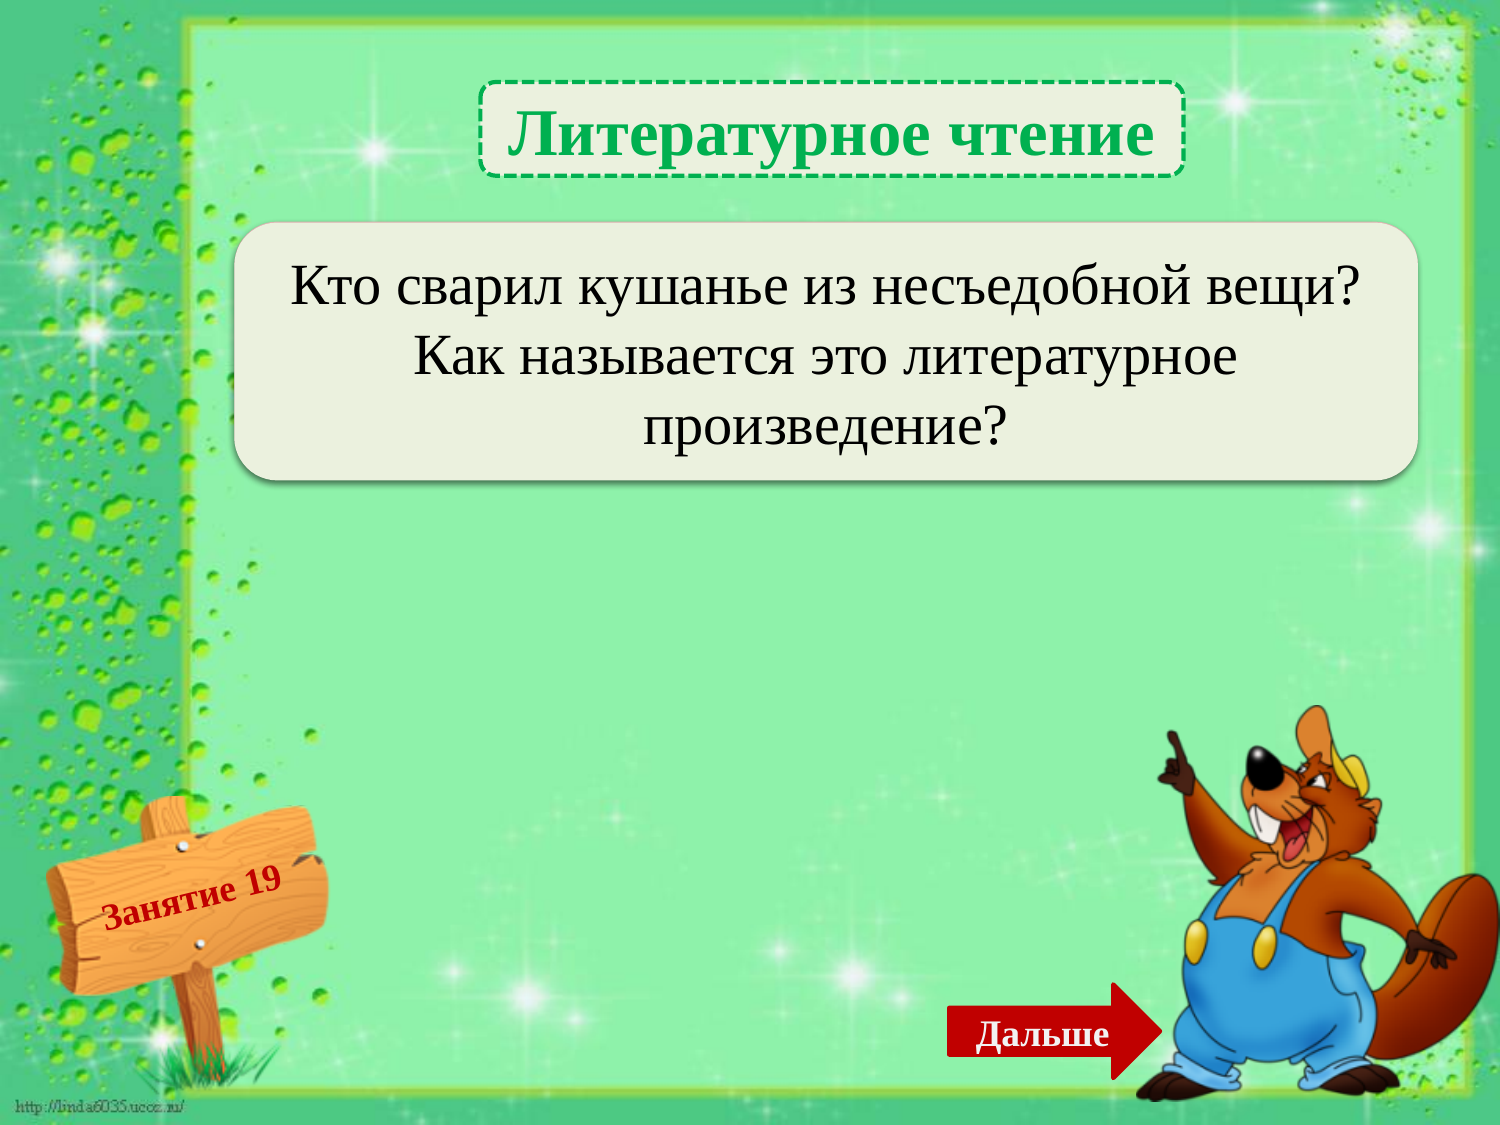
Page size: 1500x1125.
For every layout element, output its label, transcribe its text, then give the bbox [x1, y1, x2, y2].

picture [0, 0, 1500, 1125]
text_box Дальше [947, 982, 1163, 1081]
text_box [232, 220, 1421, 483]
text_box Литературное чтение [478, 79, 1186, 178]
